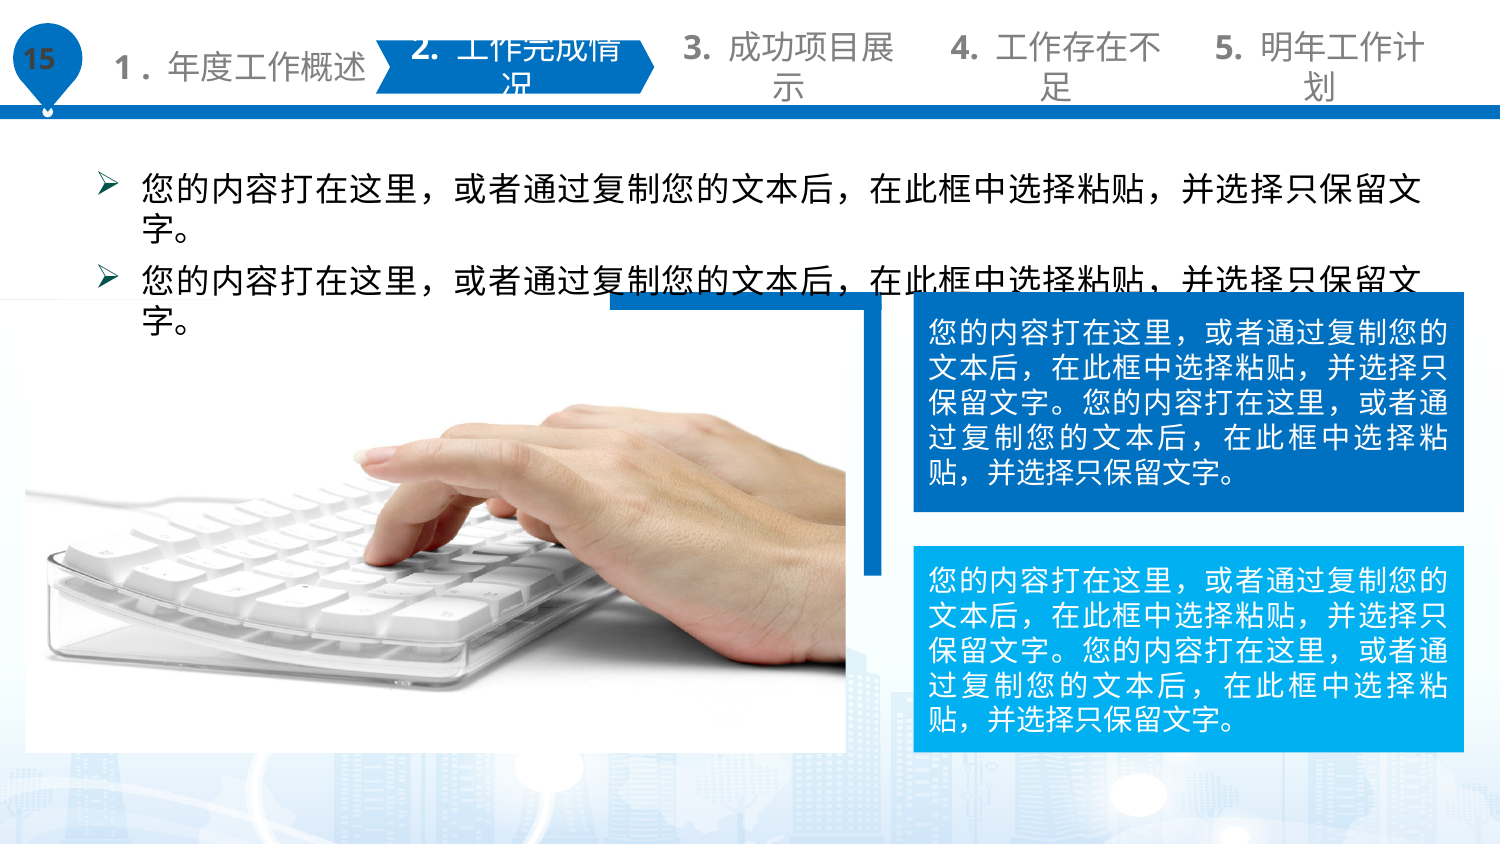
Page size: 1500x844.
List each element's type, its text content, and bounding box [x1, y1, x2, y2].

text_box [632, 38, 657, 96]
picture [380, 55, 387, 79]
text_box 您的内容打在这里，或者通过复制您的文本后，在此框中选择粘贴，并选择只保留文字。 您的内容打在这里，或者通过复制您的文本后，在此框中选择粘贴，并选择只保留文字。 [80, 160, 1439, 348]
text_box 5. 明年工作计划 [1205, 26, 1436, 107]
text_box [0, 120, 1500, 844]
text_box [374, 38, 401, 96]
text_box 2. 工作完成情况 [401, 26, 632, 107]
text_box 4. 工作存在不足 [941, 26, 1172, 107]
text_box [23, 328, 848, 755]
text_box 您的内容打在这里，或者通过复制您的文本后，在此框中选择粘贴，并选择只保留文字。您的内容打在这里，或者通过复制您的文本后，在此框中选择粘贴，并选择只保留文字。 [911, 544, 1466, 755]
picture [0, 0, 1500, 105]
text_box 您的内容打在这里，或者通过复制您的文本后，在此框中选择粘贴，并选择只保留文字。您的内容打在这里，或者通过复制您的文本后，在此框中选择粘贴，并选择只保留文字。 [911, 290, 1466, 514]
text_box 1 . 年度工作概述 [100, 46, 380, 87]
text_box 3. 成功项目展示 [673, 26, 905, 107]
text_box [862, 348, 884, 578]
